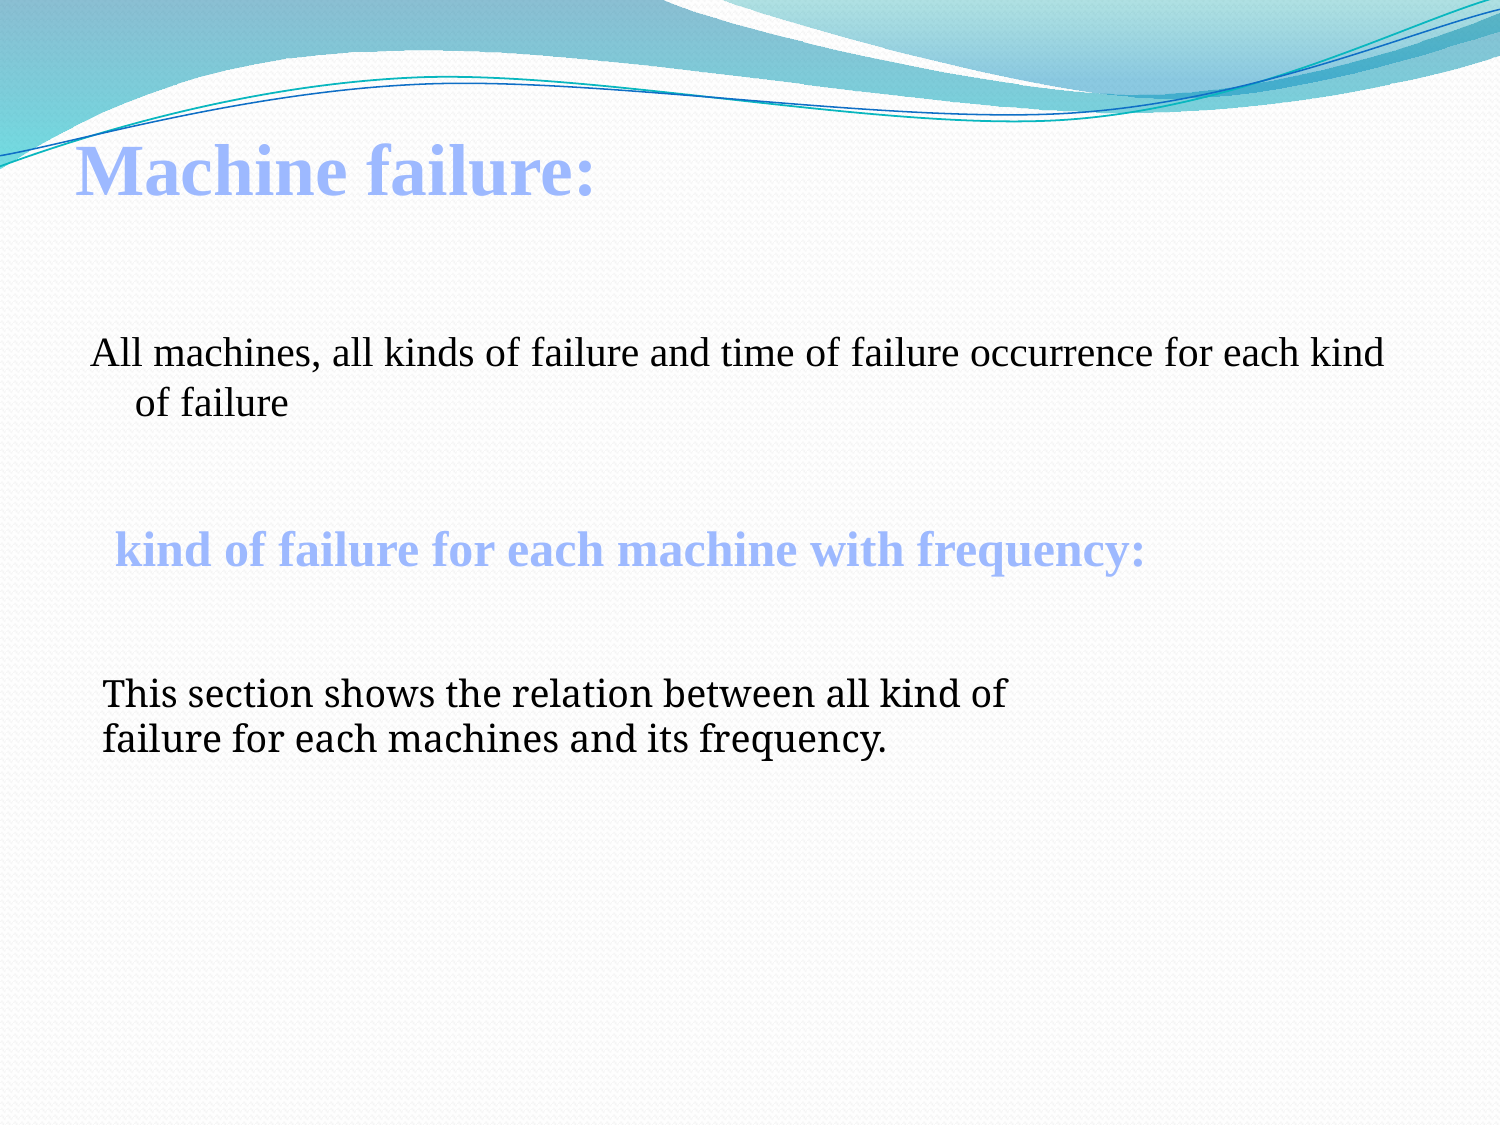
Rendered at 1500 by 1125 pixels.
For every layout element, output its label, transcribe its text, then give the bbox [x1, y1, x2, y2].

text_box kind of failure for each machine with frequency: [99, 509, 1300, 585]
list All machines, all kinds of failure and time of failure occurrence for each kind of failure [75, 317, 1425, 1038]
text_box This section shows the relation between all kind of failure for each machines and its frequency. [87, 662, 1113, 768]
title Machine failure: [75, 112, 1425, 300]
